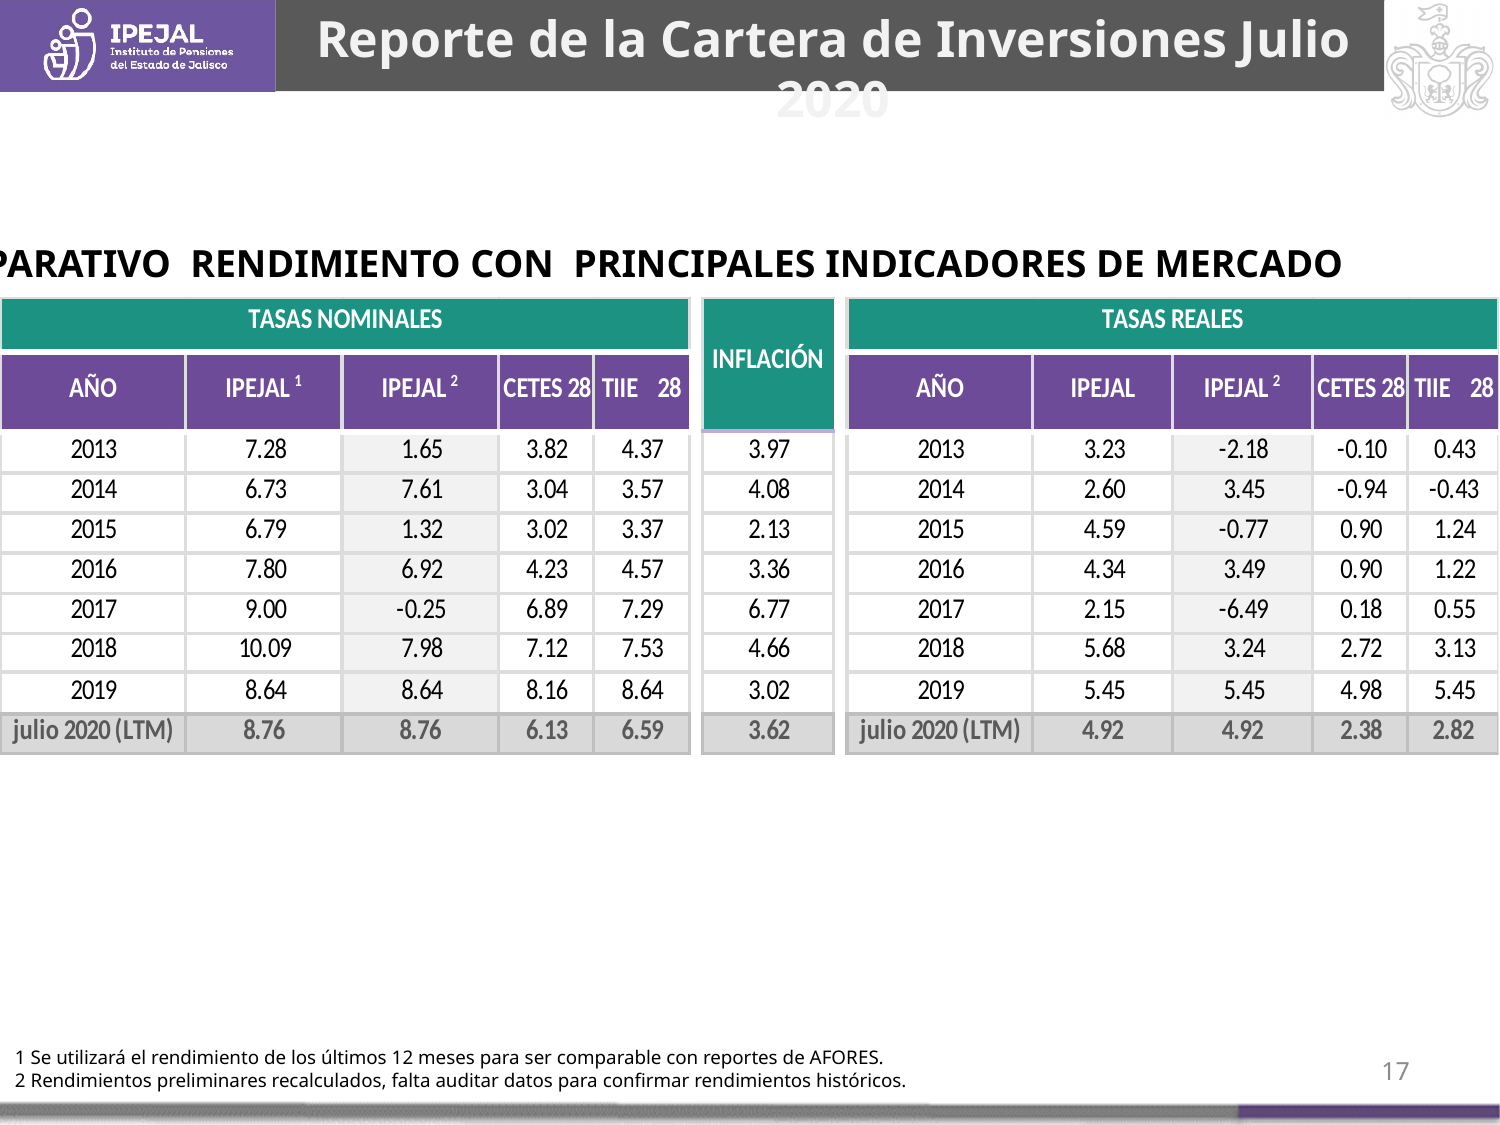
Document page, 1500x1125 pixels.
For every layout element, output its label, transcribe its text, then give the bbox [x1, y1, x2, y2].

text_box COMPARATIVO RENDIMIENTO CON PRINCIPALES INDICADORES DE MERCADO [0, 232, 1359, 293]
text_box Reporte de la Cartera de Inversiones Julio 2020 [278, 0, 1389, 91]
picture [0, 1096, 1500, 1125]
picture [0, 0, 276, 92]
slide_number 16 [1074, 1042, 1425, 1103]
text_box 1 Se utilizará el rendimiento de los últimos 12 meses para ser comparable con reportes de AFORES. 2 Rendimientos preliminares recalculados, falta auditar datos para confirmar rendimientos históricos. [0, 1038, 1164, 1099]
picture [0, 297, 1500, 756]
